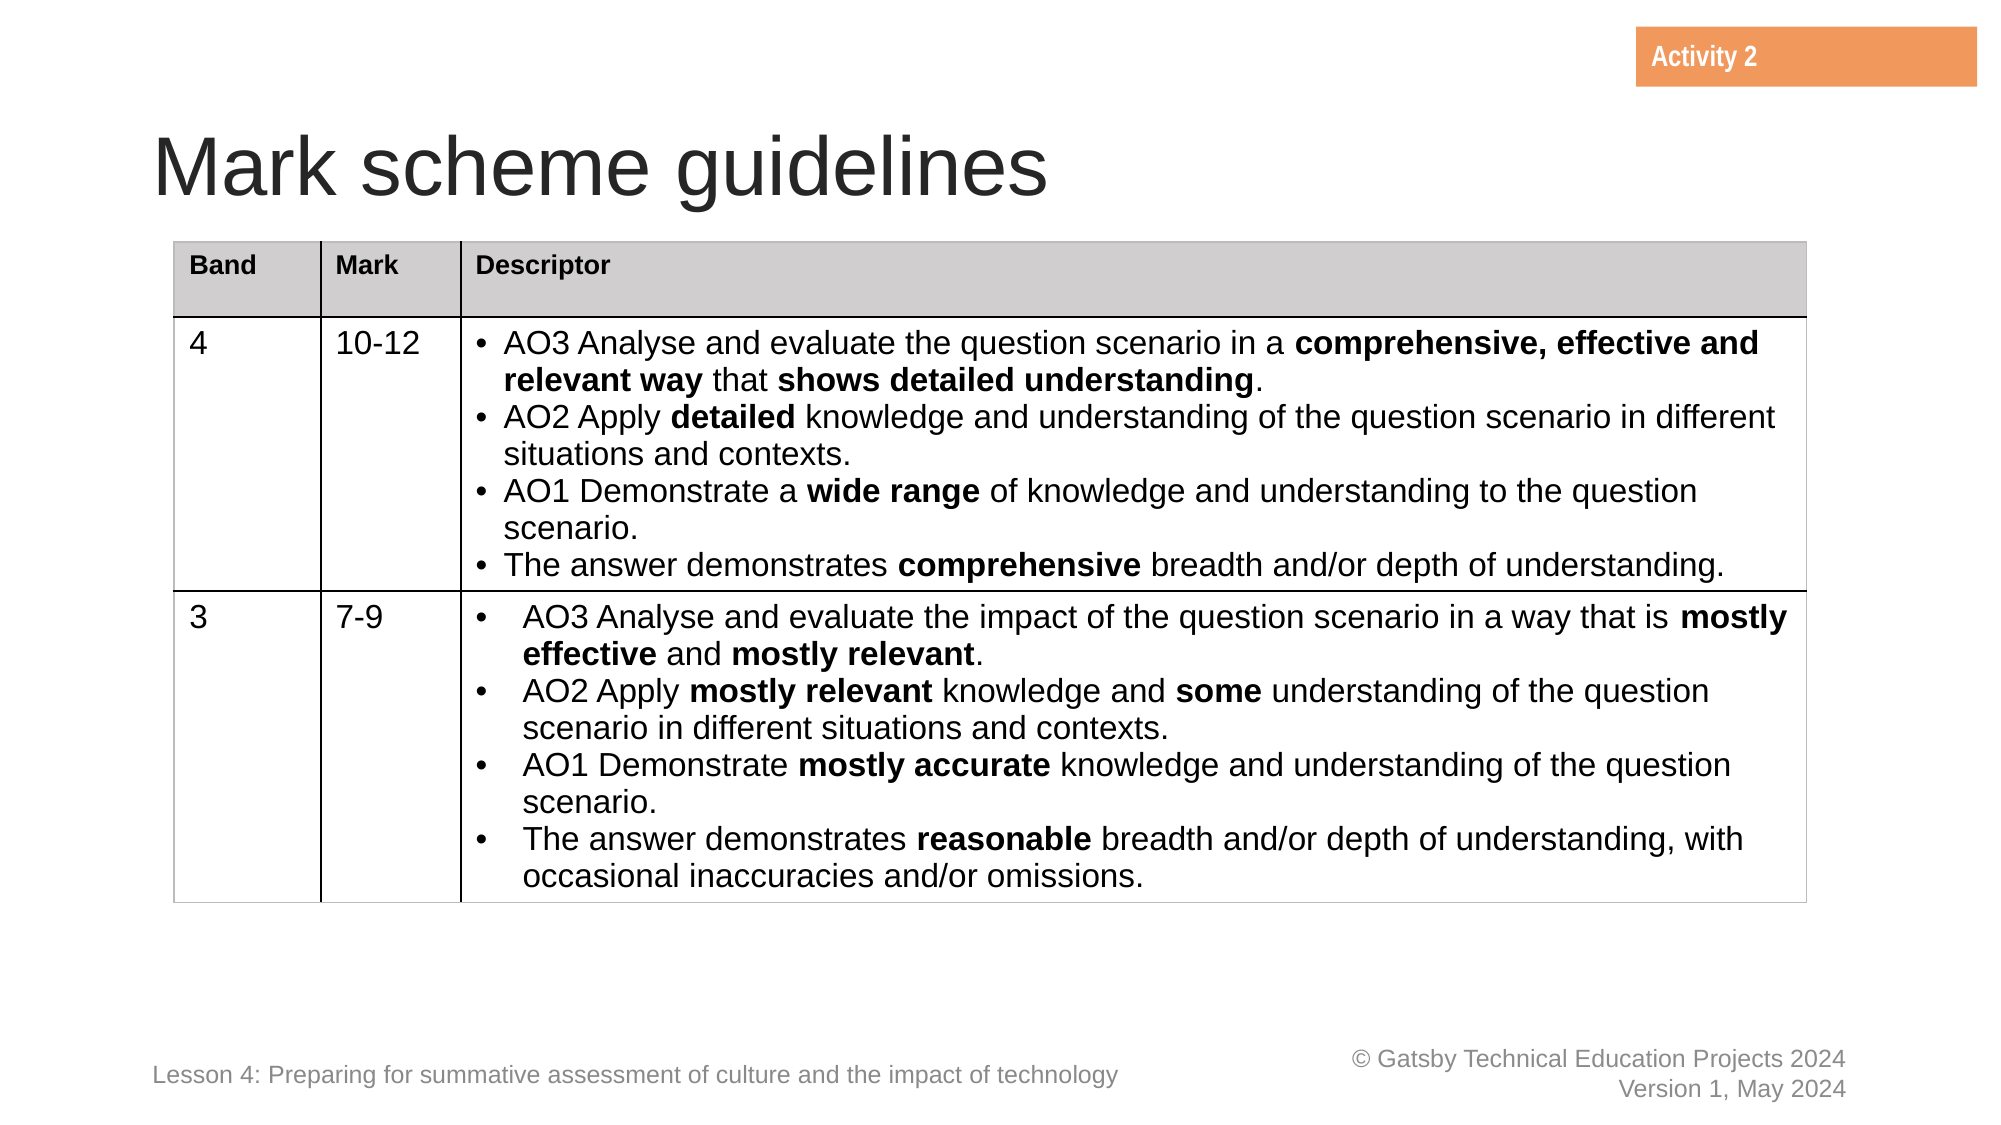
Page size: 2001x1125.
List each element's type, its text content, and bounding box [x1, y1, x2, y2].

table_cell 7-9 [322, 592, 460, 902]
list Activity 2 [1636, 26, 1978, 87]
list Lesson 4: Preparing for summative assessment of culture and the impact of technology [137, 1042, 1614, 1103]
table_header Band [175, 243, 320, 316]
table_cell 3 [175, 592, 320, 902]
table_cell 10-12 [322, 318, 460, 590]
table_cell AO3 Analyse and evaluate the impact of the question scenario in a way that is mostly effective and mostly relevant. AO2 Apply mostly relevant knowledge and some understanding of the question scenario in different situations and contexts. AO1 Demonstrate mostly accurate knowledge and understanding of the question scenario. The answer demonstrates reasonable breadth and/or depth of understanding, with occasional inaccuracies and/or omissions. [462, 592, 1806, 902]
table_header Mark [322, 243, 460, 316]
title Mark scheme guidelines [137, 59, 1863, 278]
table_header Descriptor [462, 243, 1806, 316]
table_cell 4 [175, 318, 320, 590]
table_cell AO3 Analyse and evaluate the question scenario in a comprehensive, effective and relevant way that shows detailed understanding. AO2 Apply detailed knowledge and understanding of the question scenario in different situations and contexts. AO1 Demonstrate a wide range of knowledge and understanding to the question scenario. The answer demonstrates comprehensive breadth and/or depth of understanding. [462, 318, 1806, 590]
